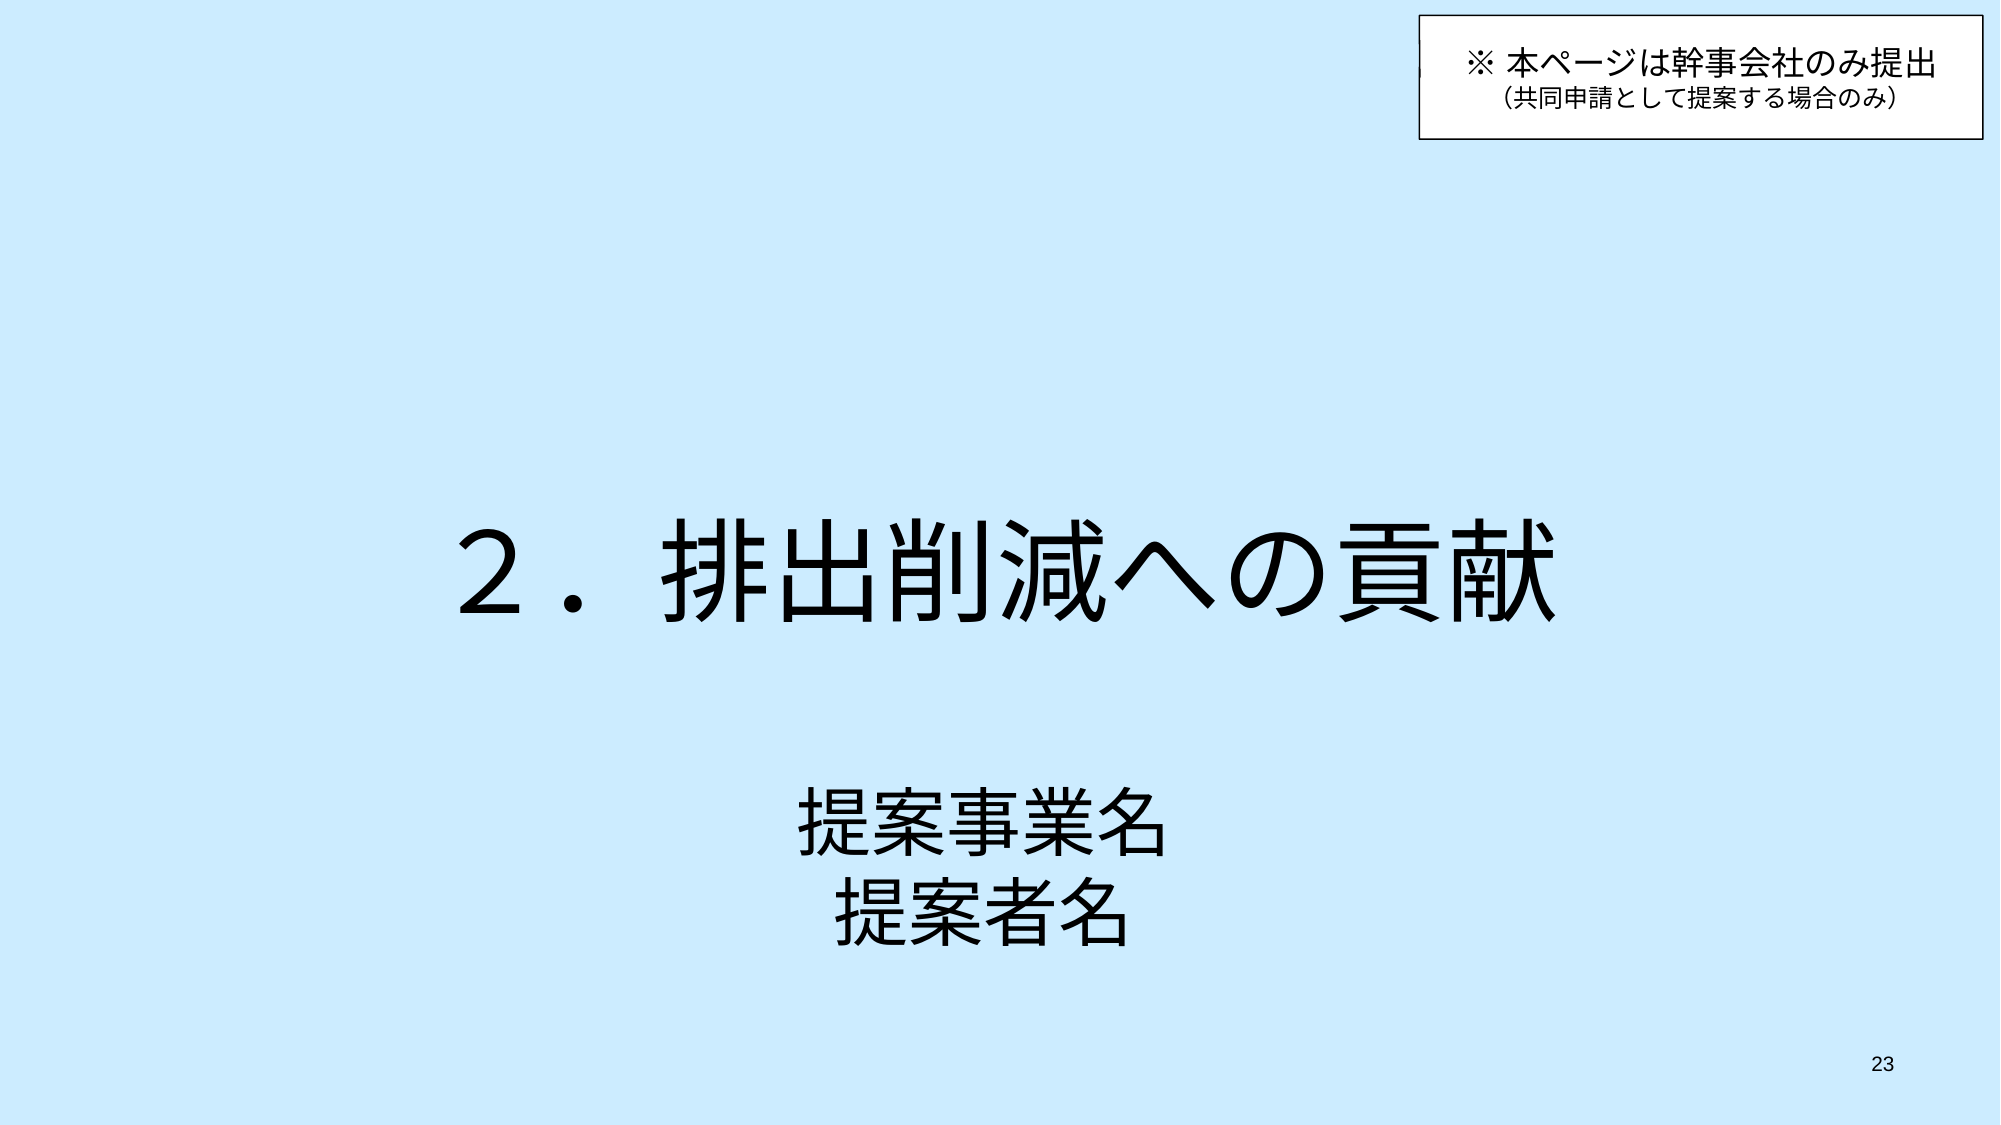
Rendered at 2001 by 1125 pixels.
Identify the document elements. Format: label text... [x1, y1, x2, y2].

text_box 提案事業名 提案者名 [845, 758, 1122, 974]
text_box ※本ページは幹事会社のみ提出 （共同申請として提案する場合のみ） [1418, 14, 1984, 141]
text_box ２．排出削減への貢献 [205, 299, 1787, 826]
